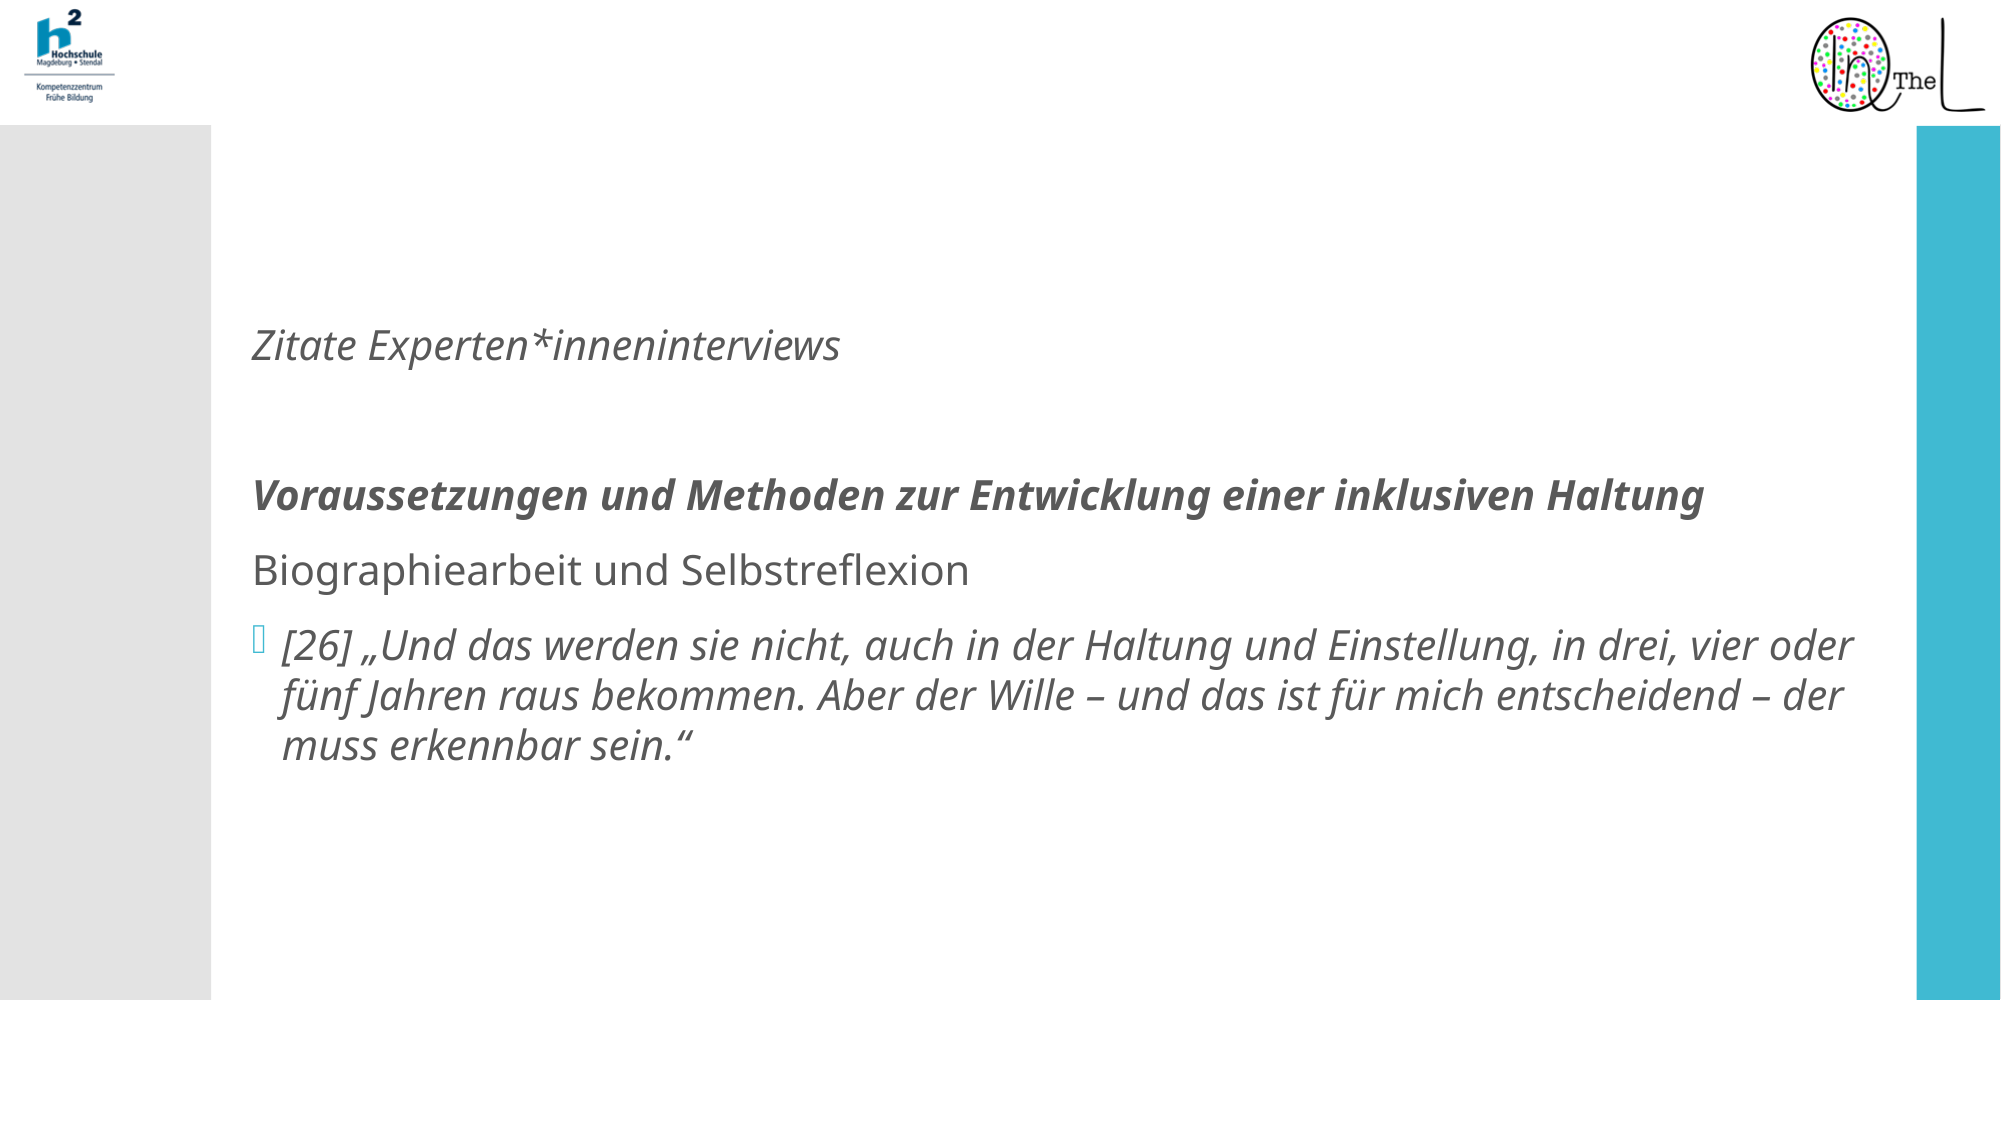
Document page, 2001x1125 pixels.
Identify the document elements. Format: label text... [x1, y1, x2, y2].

picture [13, 0, 127, 113]
text_box [1916, 125, 2000, 1001]
text_box [0, 124, 212, 1001]
list Zitate Experten*inneninterviews Voraussetzungen und Methoden zur Entwicklung einer inklusiven Haltung Biographiearbeit und Selbstreflexion [26] „Und das werden sie nicht, auch in der Haltung und Einstellung, in drei, vier oder fünf Jahren raus bekommen. Aber der Wille – und das ist für mich entscheidend – der muss erkennbar sein.“ [236, 310, 1891, 814]
text_box [0, 0, 2000, 1125]
picture [1809, 17, 1987, 113]
